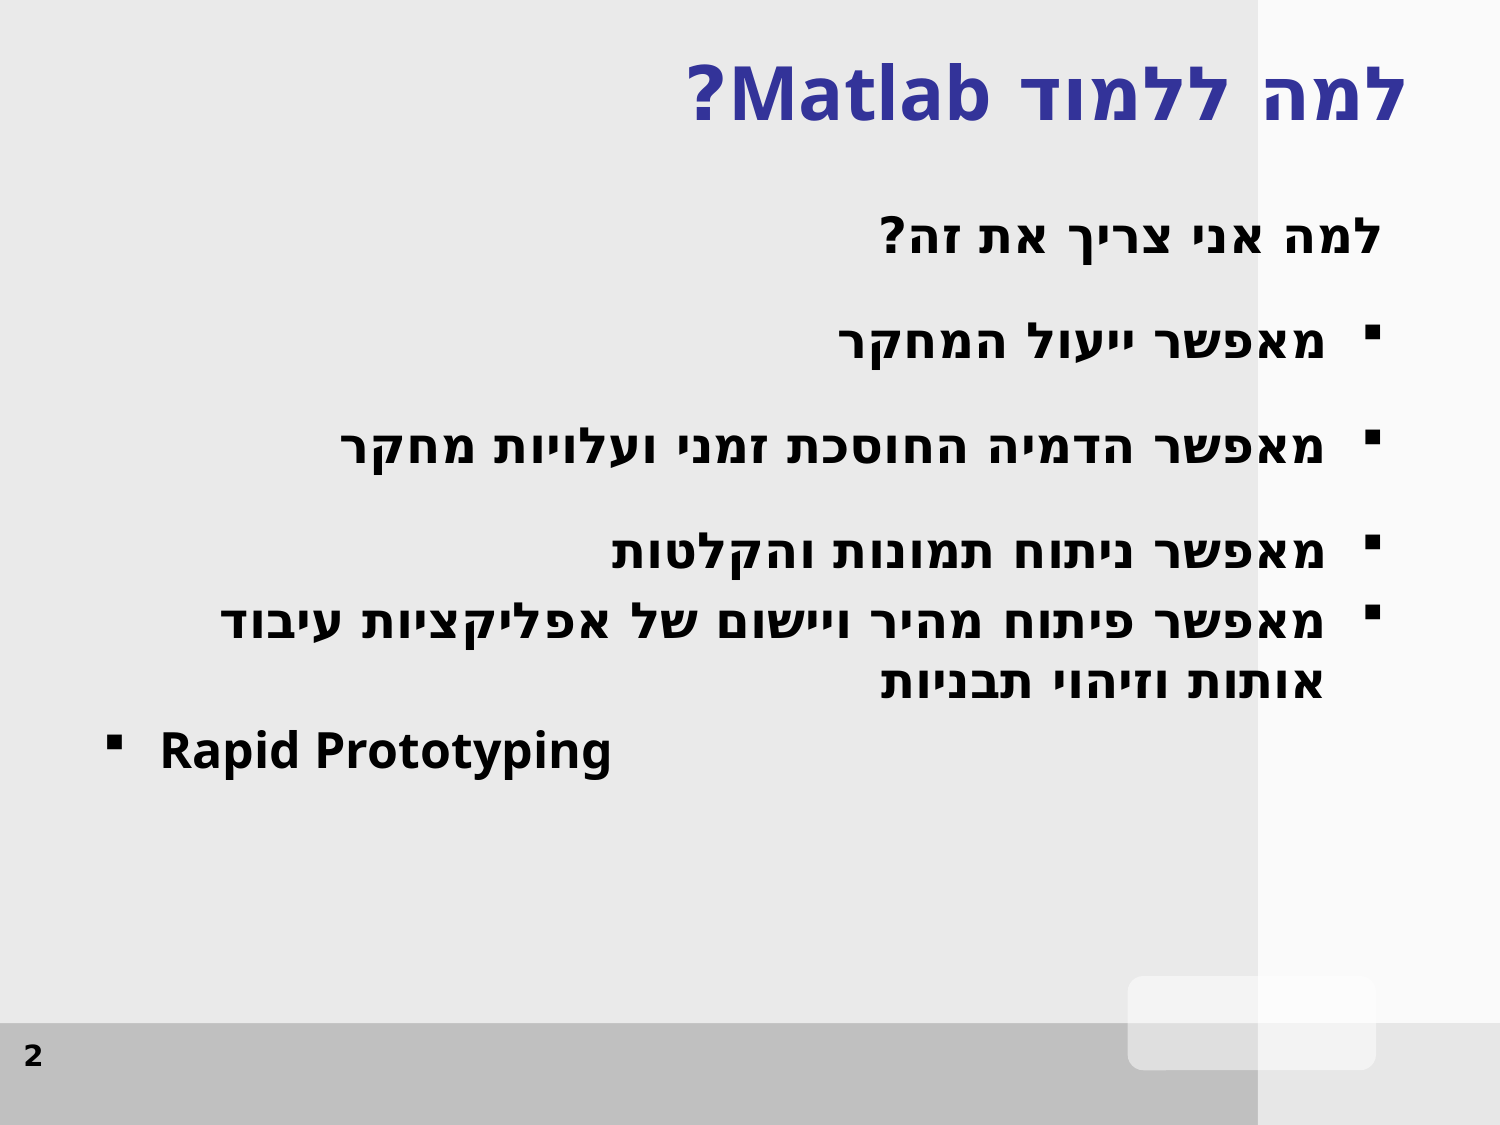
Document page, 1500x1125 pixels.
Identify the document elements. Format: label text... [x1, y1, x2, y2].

text_box למה אני צריך את זה? מאפשר ייעול המחקר מאפשר הדמיה החוסכת זמני ועלויות מחקר מאפשר ניתוח תמונות והקלטות מאפשר פיתוח מהיר ויישום של אפליקציות עיבוד אותות וזיהוי תבניות Rapid Prototyping [88, 196, 1399, 823]
slide_number 2 [8, 1029, 359, 1108]
text_box למה ללמוד Matlab? [149, 20, 1425, 161]
